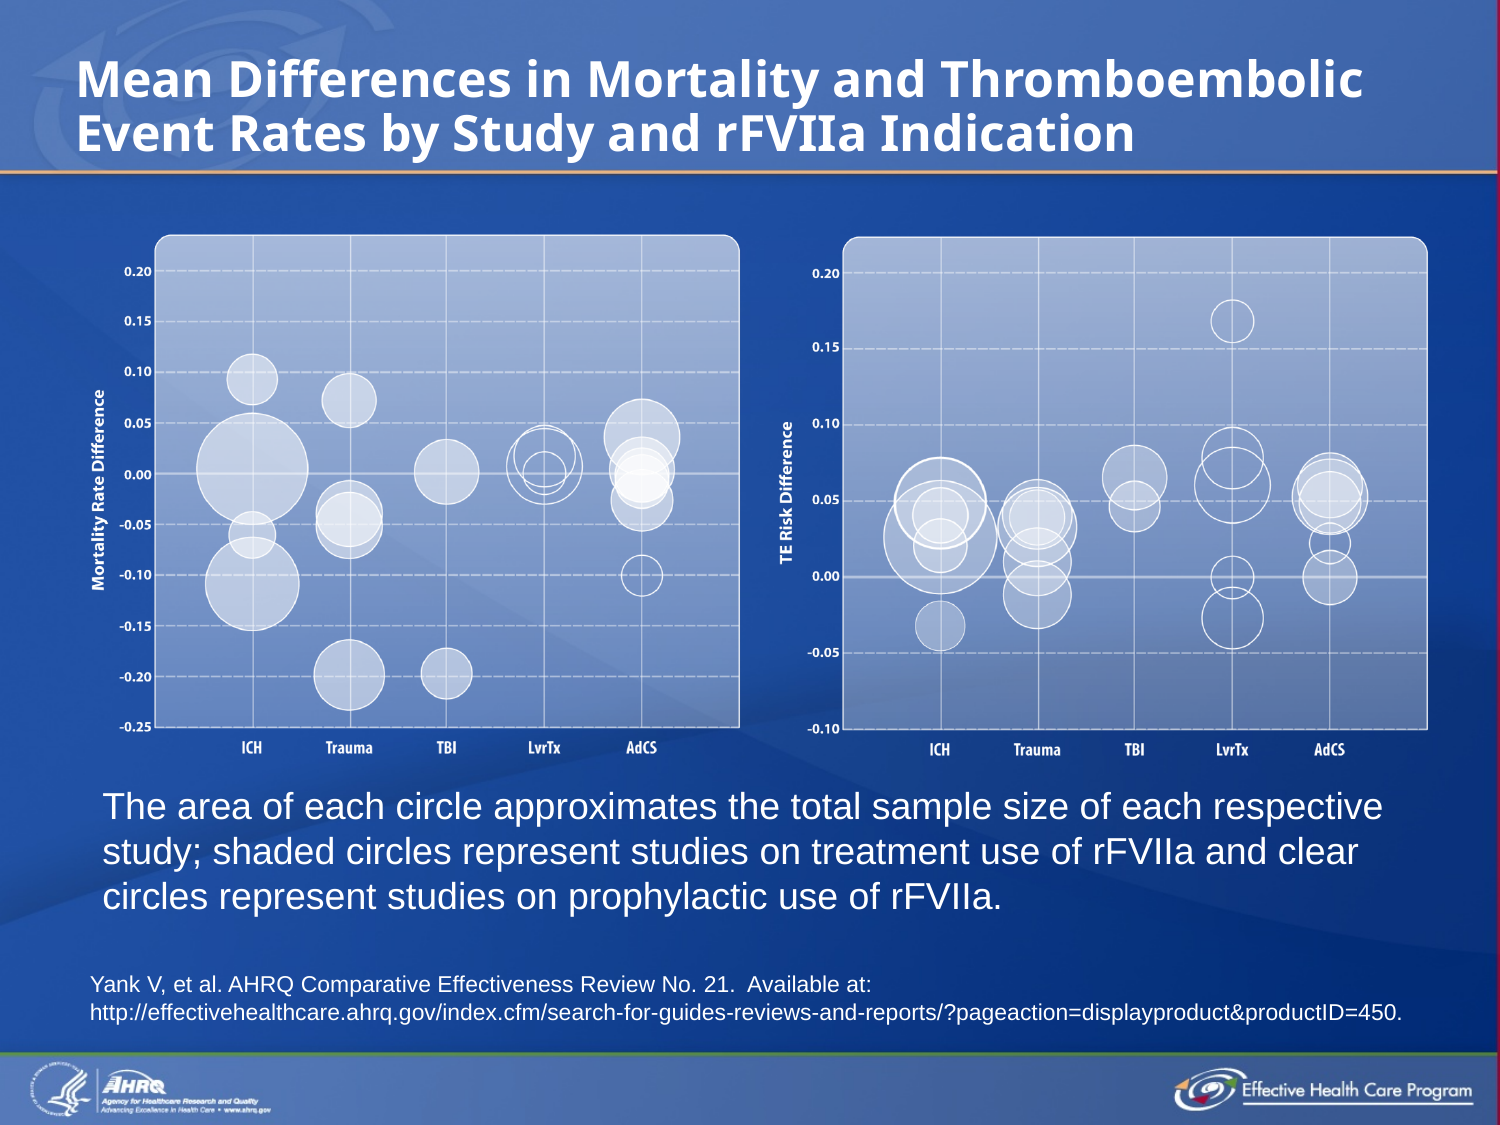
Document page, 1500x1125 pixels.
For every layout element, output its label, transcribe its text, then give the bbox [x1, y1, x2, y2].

title Mean Differences in Mortality and Thromboembolic Event Rates by Study and rFVIIa Indication [74, 21, 1426, 163]
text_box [62, 224, 1446, 766]
picture [0, 0, 1500, 1125]
text_box The area of each circle approximates the total sample size of each respective study; shaded circles represent studies on treatment use of rFVIIa and clear circles represent studies on prophylactic use of rFVIIa. [87, 777, 1438, 925]
text_box Yank V, et al. AHRQ Comparative Effectiveness Review No. 21. Available at: http://effectivehealthcare.ahrq.gov/index.cfm/search-for-guides-reviews-and-reports/?pageaction=displayproduct&productID=450. [74, 962, 1438, 1033]
